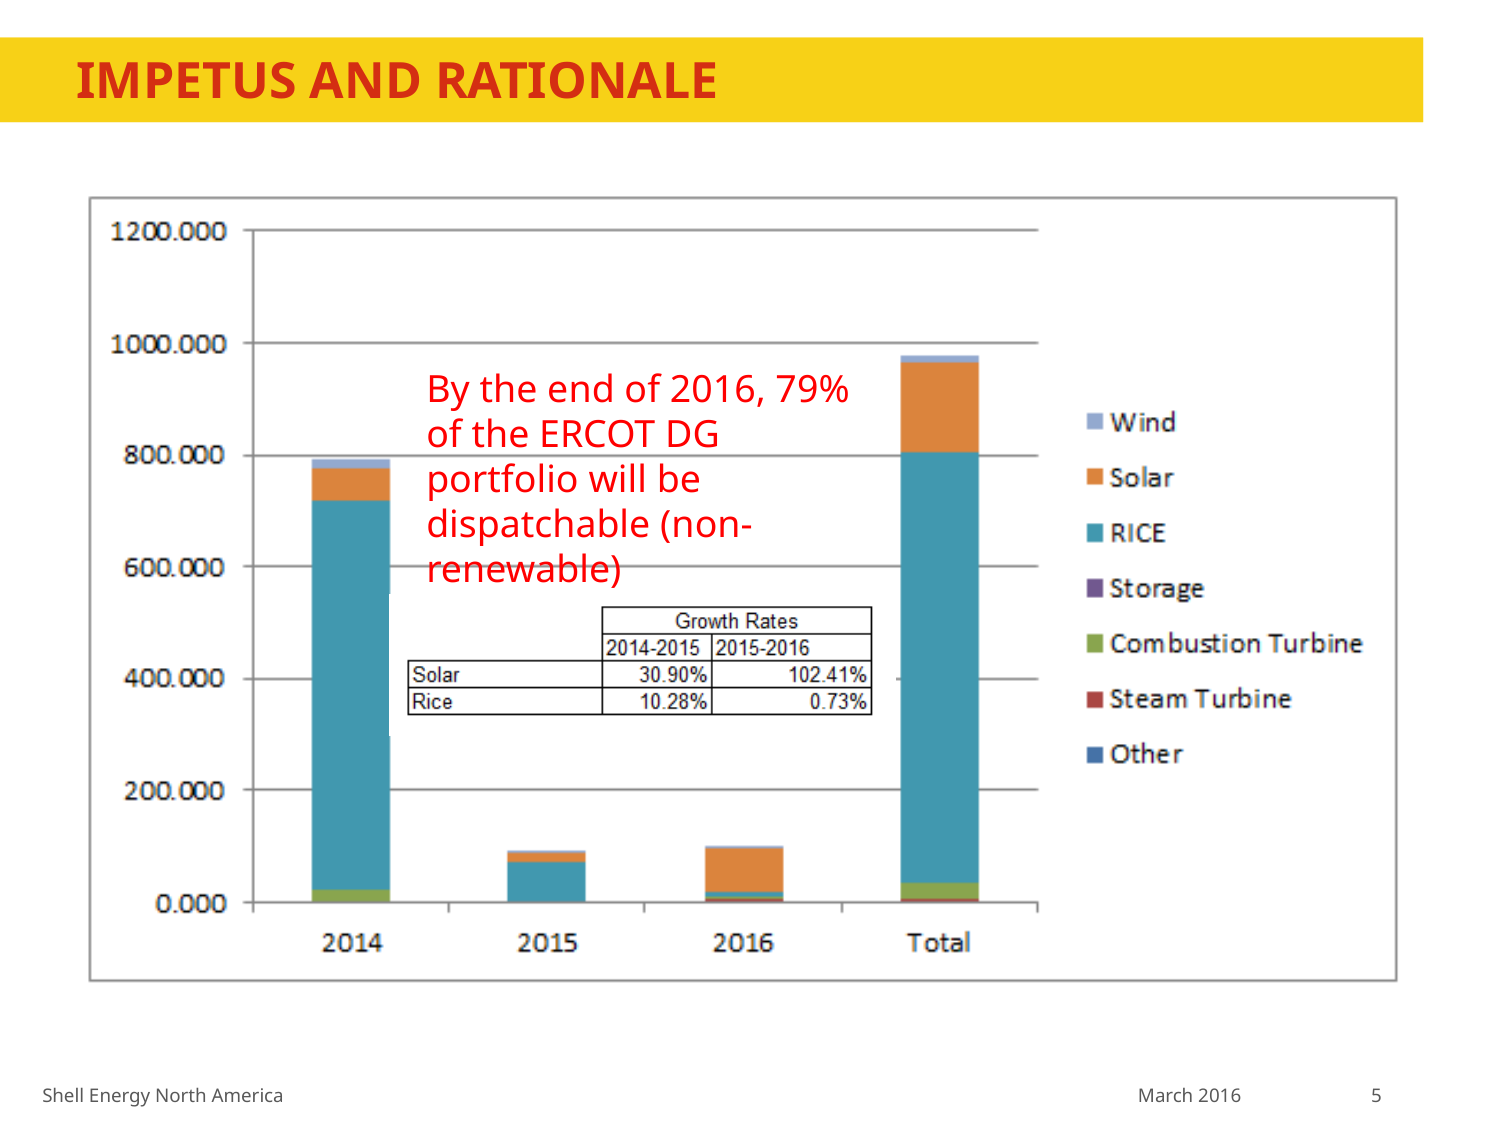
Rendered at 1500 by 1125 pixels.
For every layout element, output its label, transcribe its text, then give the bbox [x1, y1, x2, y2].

text_box Shell Energy North America March 2016 5 [42, 1080, 1461, 1124]
picture [2, 149, 1475, 1040]
title Impetus and Rationale [76, 48, 1412, 118]
